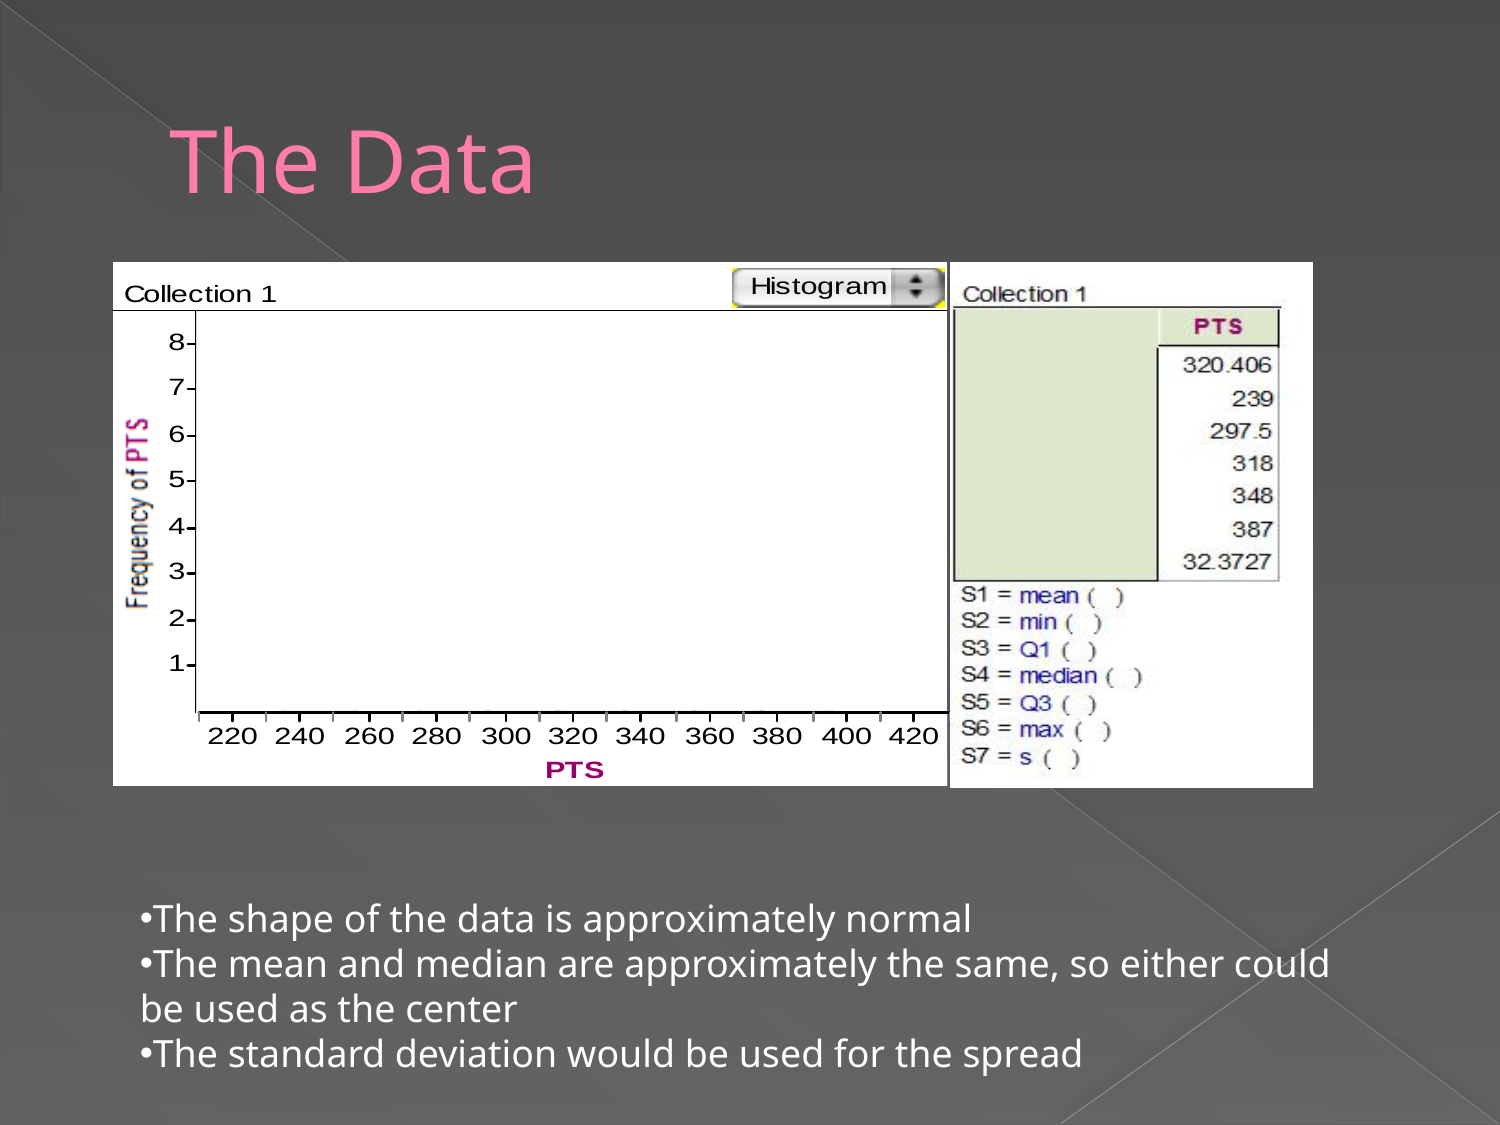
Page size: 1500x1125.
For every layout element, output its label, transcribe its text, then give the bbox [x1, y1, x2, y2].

title The Data [75, 43, 1425, 274]
picture [112, 262, 1313, 788]
text_box The shape of the data is approximately normal The mean and median are approximately the same, so either could be used as the center The standard deviation would be used for the spread [124, 887, 1400, 1083]
